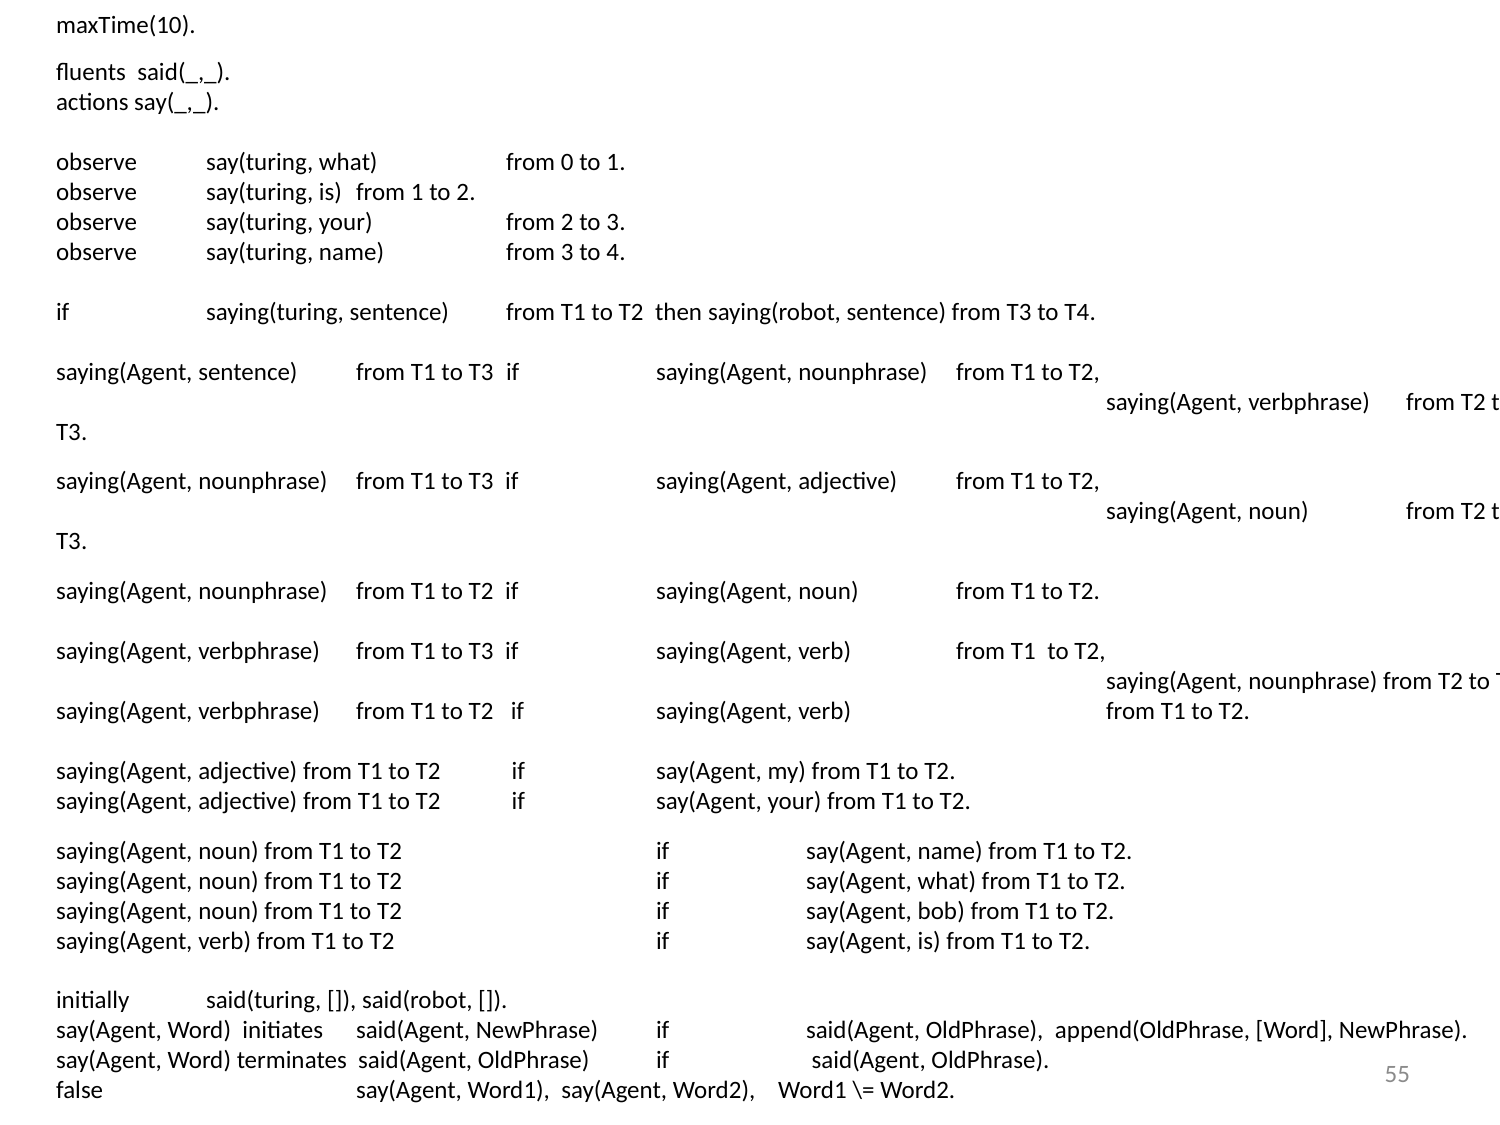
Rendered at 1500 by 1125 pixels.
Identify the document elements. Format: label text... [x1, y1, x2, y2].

text_box maxTime(10). fluents said(_,_). actions say(_,_). observe say(turing, what) from 0 to 1. observe say(turing, is) from 1 to 2. observe say(turing, your) from 2 to 3. observe say(turing, name) from 3 to 4. if saying(turing, sentence) from T1 to T2 then saying(robot, sentence) from T3 to T4. saying(Agent, sentence) from T1 to T3 if saying(Agent, nounphrase) from T1 to T2, saying(Agent, verbphrase) from T2 to T3. saying(Agent, nounphrase) from T1 to T3 if saying(Agent, adjective) from T1 to T2, saying(Agent, noun) from T2 to T3. saying(Agent, nounphrase) from T1 to T2 if saying(Agent, noun) from T1 to T2. saying(Agent, verbphrase) from T1 to T3 if saying(Agent, verb) from T1 to T2, saying(Agent, nounphrase) from T2 to T3. saying(Agent, verbphrase) from T1 to T2 if saying(Agent, verb) from T1 to T2. saying(Agent, adjective) from T1 to T2 if say(Agent, my) from T1 to T2. saying(Agent, adjective) from T1 to T2 if say(Agent, your) from T1 to T2. saying(Agent, noun) from T1 to T2 if say(Agent, name) from T1 to T2. saying(Agent, noun) from T1 to T2 if say(Agent, what) from T1 to T2. saying(Agent, noun) from T1 to T2 if say(Agent, bob) from T1 to T2. saying(Agent, verb) from T1 to T2 if say(Agent, is) from T1 to T2. initially said(turing, []), said(robot, []). say(Agent, Word) initiates said(Agent, NewPhrase) if said(Agent, OldPhrase), append(OldPhrase, [Word], NewPhrase). say(Agent, Word) terminates said(Agent, OldPhrase) if said(Agent, OldPhrase). false say(Agent, Word1), say(Agent, Word2), Word1 \= Word2. [41, 1, 1500, 1125]
